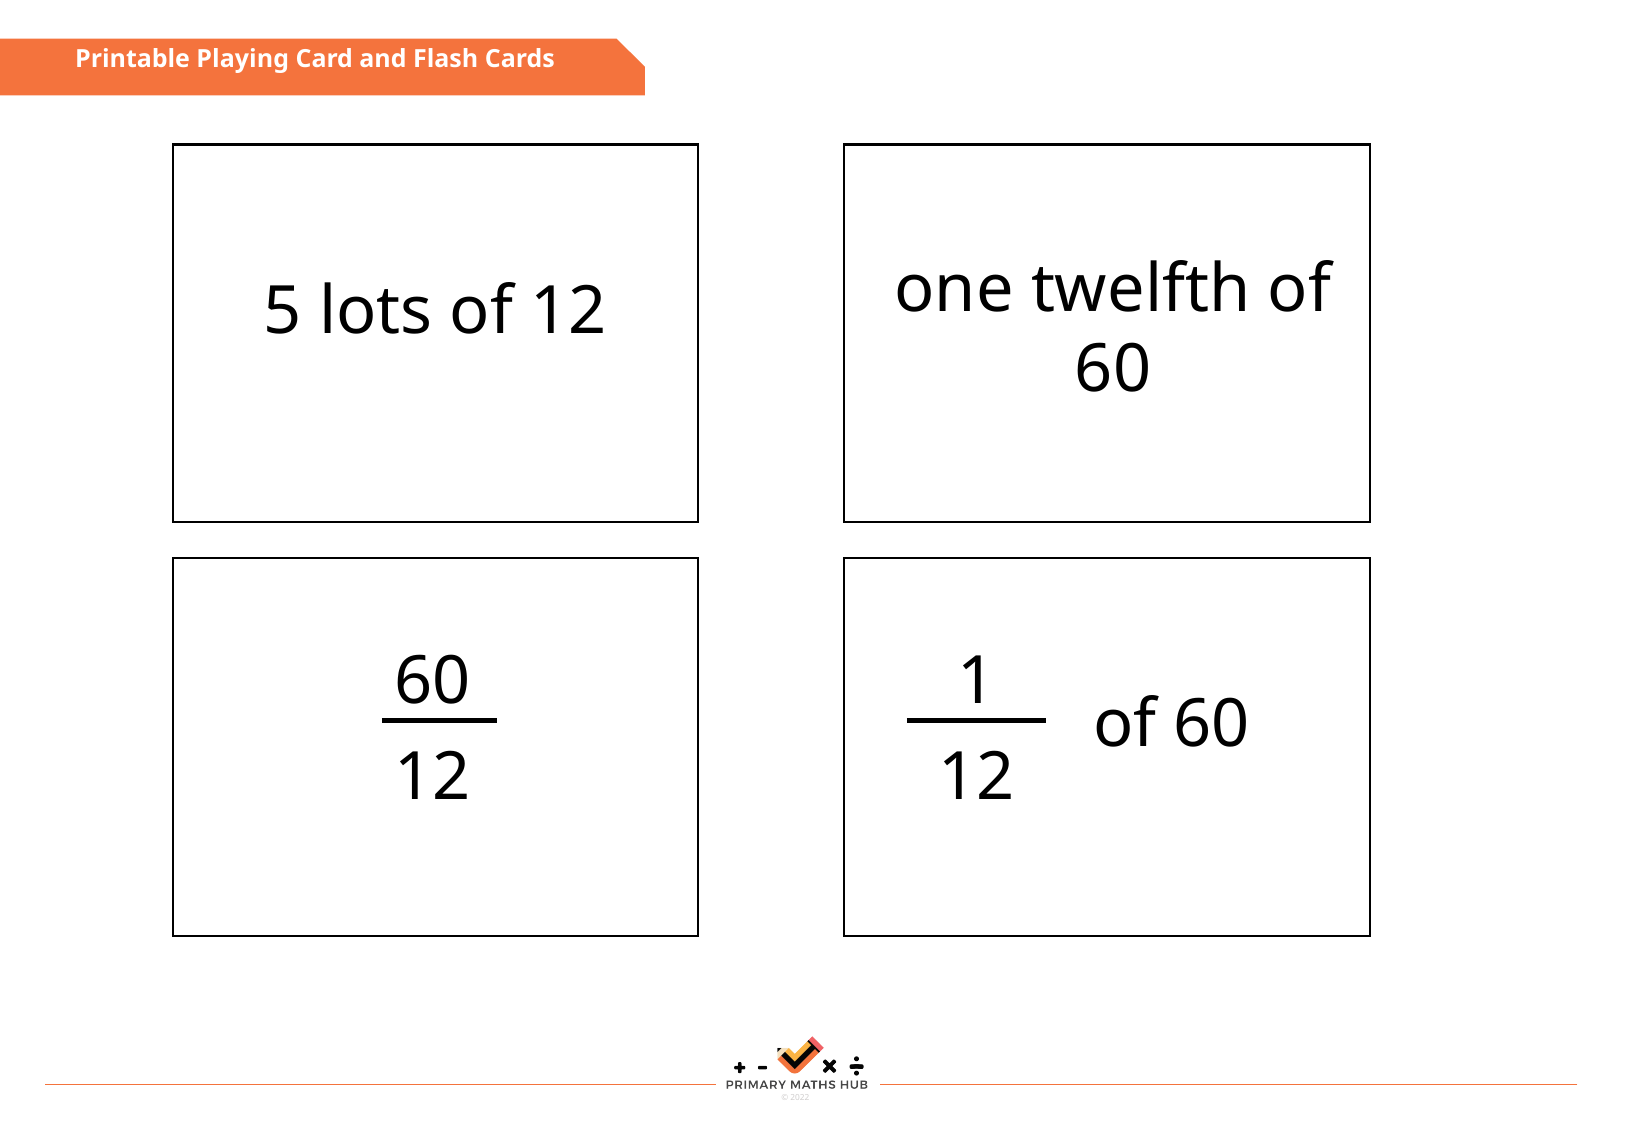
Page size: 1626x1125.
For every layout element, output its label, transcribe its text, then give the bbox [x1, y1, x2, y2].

table_cell 12 [368, 720, 497, 815]
table_header 1 [907, 625, 1046, 718]
text_box [172, 143, 699, 259]
text_box [843, 557, 1371, 937]
table_header 60 [368, 625, 497, 720]
text_box of 60 [1052, 672, 1292, 767]
text_box [843, 143, 1371, 523]
text_box © 2022 [720, 1084, 870, 1110]
text_box Printable Playing Card and Flash Cards [0, 37, 646, 97]
text_box one twelfth of 60 [879, 237, 1347, 412]
table_cell 12 [907, 723, 1046, 815]
text_box 5 lots of 12 [172, 259, 699, 355]
text_box [172, 557, 699, 937]
picture [722, 1034, 872, 1094]
text_box [172, 355, 699, 523]
